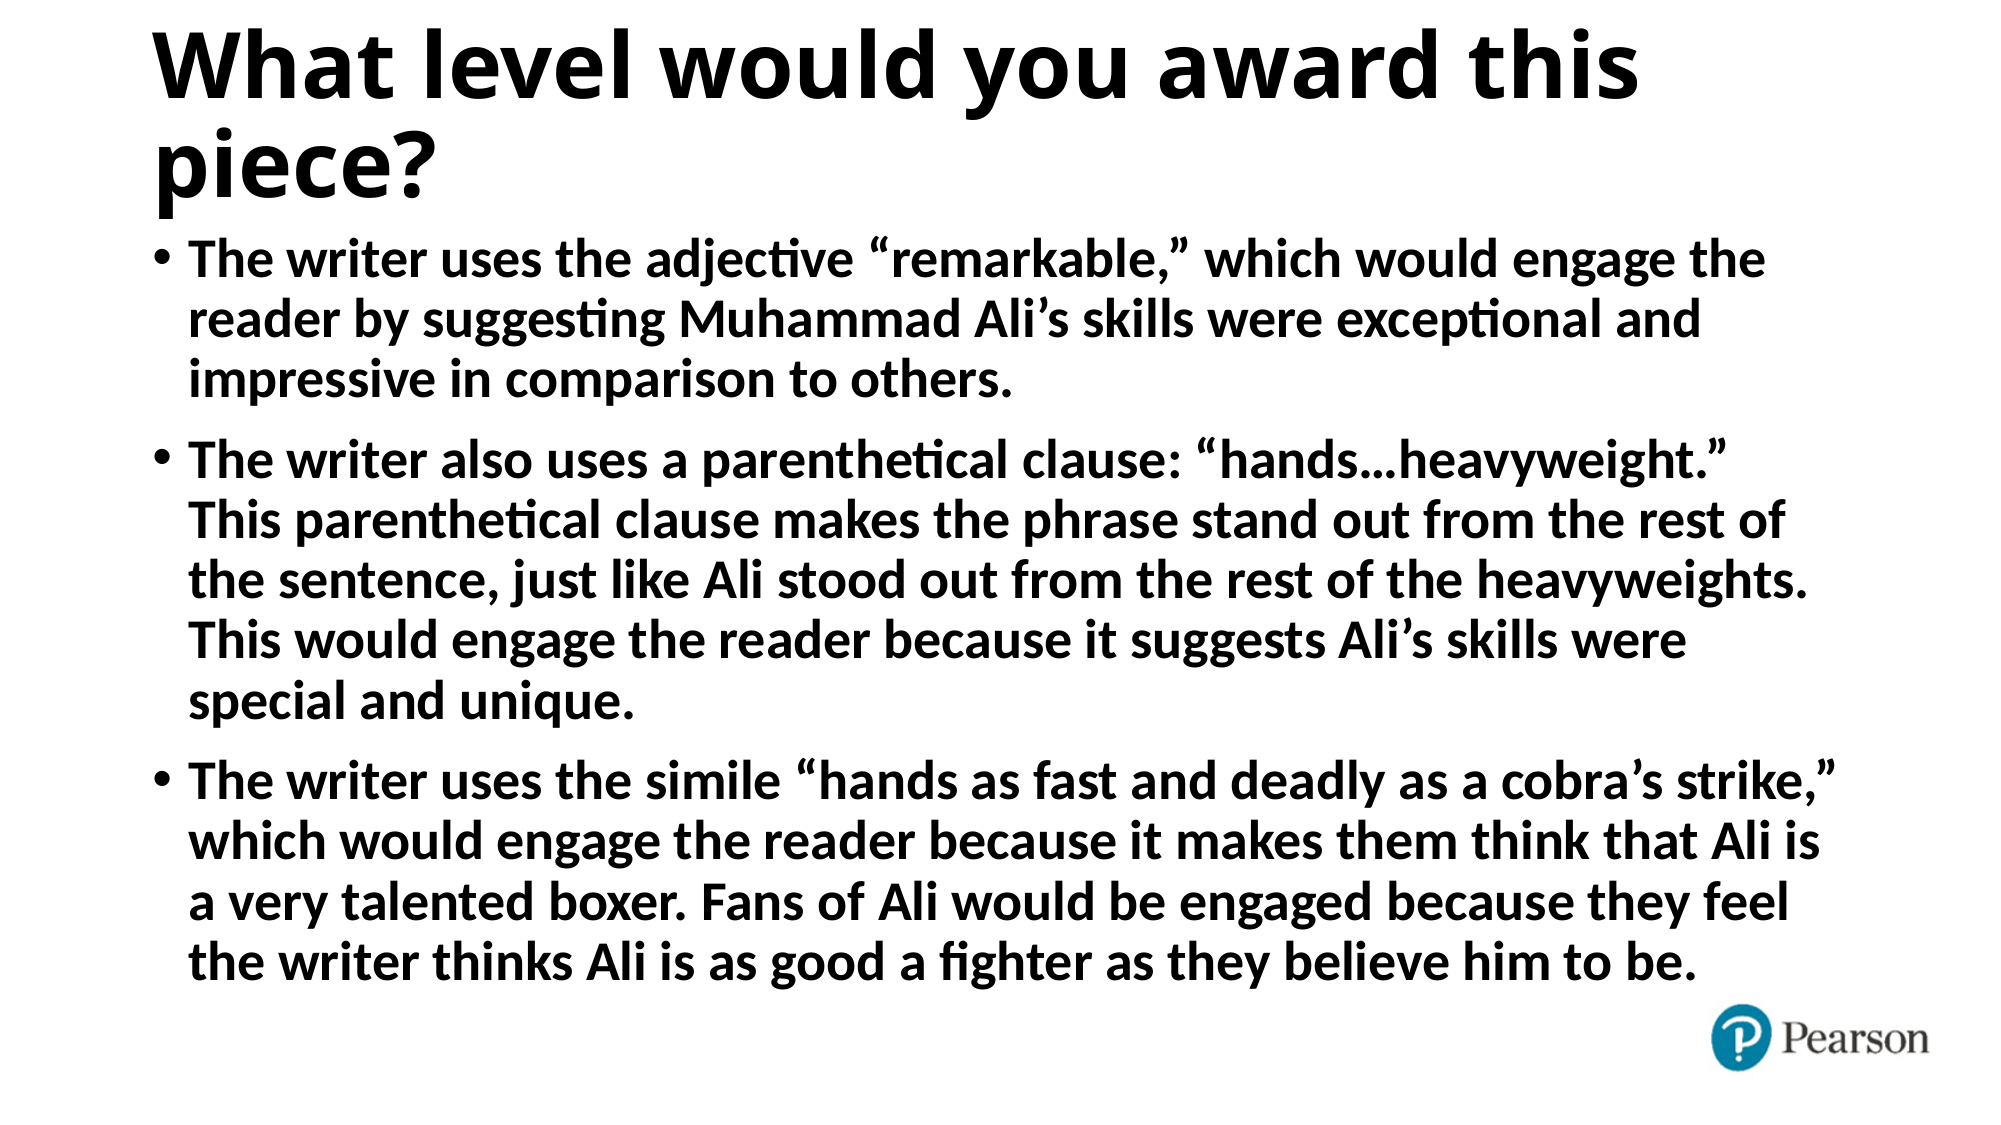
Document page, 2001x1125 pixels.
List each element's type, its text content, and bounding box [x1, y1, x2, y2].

title What level would you award this piece? [137, 59, 1863, 178]
list The writer uses the adjective “remarkable,” which would engage the reader by suggesting Muhammad Ali’s skills were exceptional and impressive in comparison to others. The writer also uses a parenthetical clause: “hands…heavyweight.” This parenthetical clause makes the phrase stand out from the rest of the sentence, just like Ali stood out from the rest of the heavyweights. This would engage the reader because it suggests Ali’s skills were special and unique. The writer uses the simile “hands as fast and deadly as a cobra’s strike,” which would engage the reader because it makes them think that Ali is a very talented boxer. Fans of Ali would be engaged because they feel the writer thinks Ali is as good a fighter as they believe him to be. [137, 221, 1863, 1014]
picture [1701, 989, 1940, 1082]
